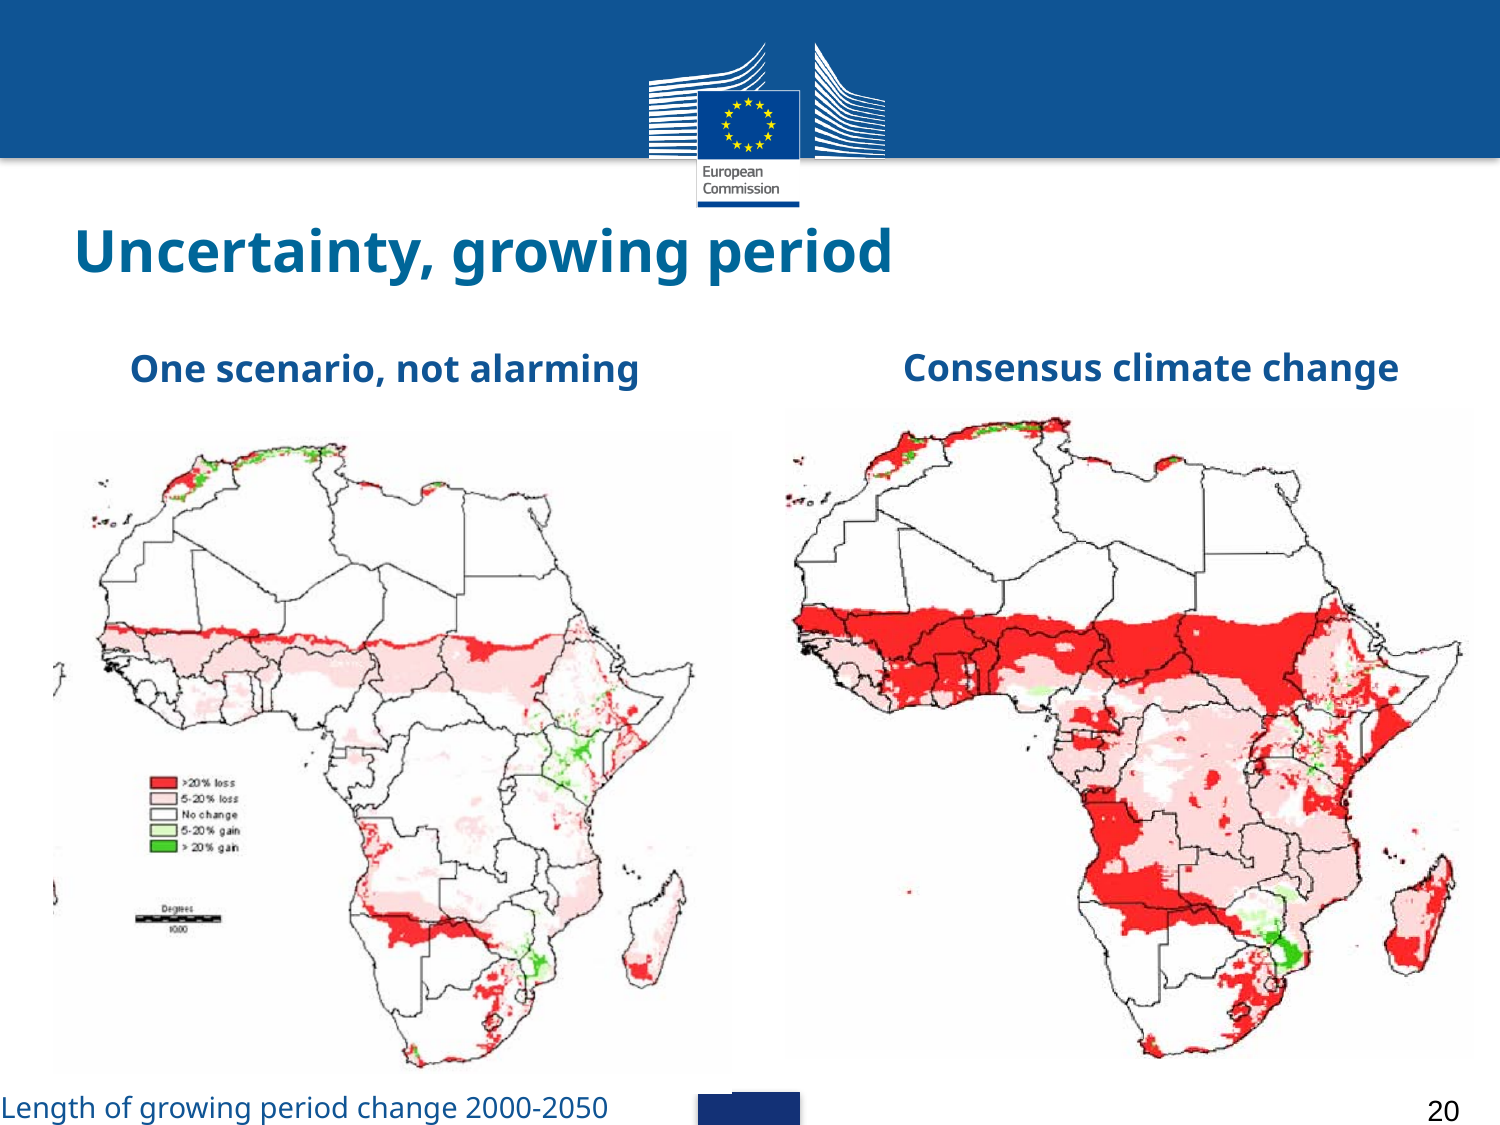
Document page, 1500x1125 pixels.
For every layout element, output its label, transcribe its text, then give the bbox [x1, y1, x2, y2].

picture [785, 408, 1475, 1060]
text_box One scenario, not alarming [55, 290, 1471, 445]
title Uncertainty, growing period [0, 147, 1416, 352]
text_box Length of growing period change 2000-2050 [0, 1082, 1211, 1125]
picture [649, 42, 885, 147]
slide_number 20 [1124, 1084, 1476, 1113]
text_box Consensus climate change [888, 336, 1416, 397]
picture [52, 431, 732, 1095]
